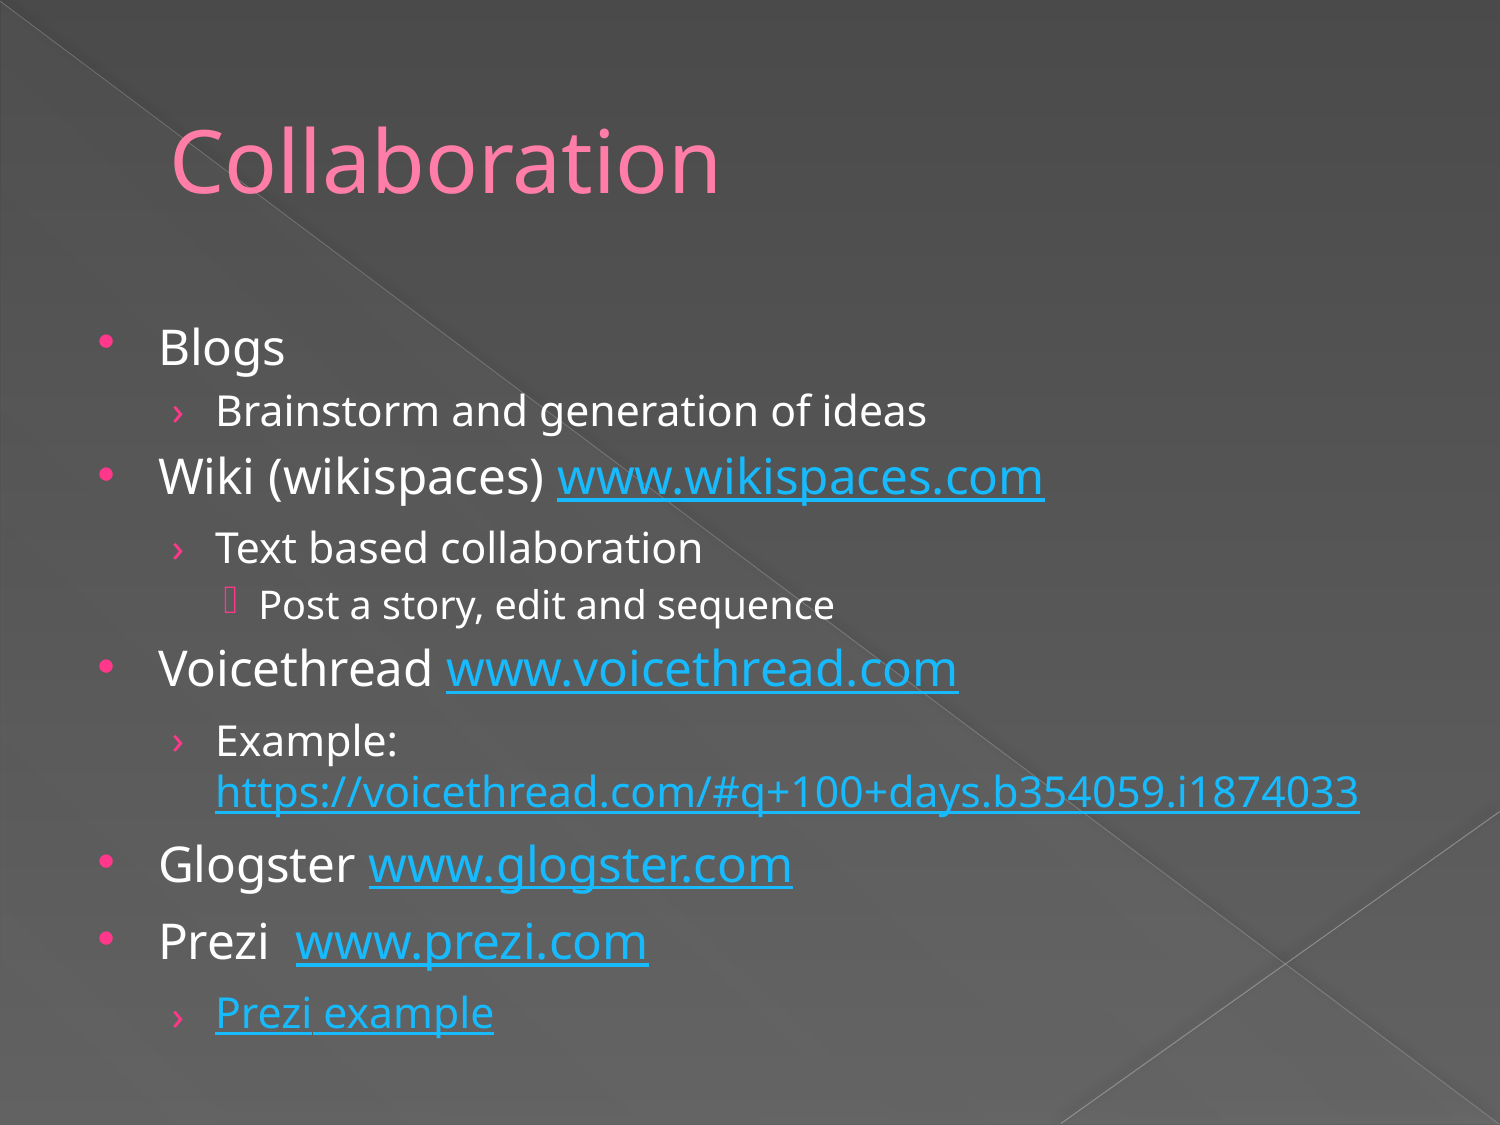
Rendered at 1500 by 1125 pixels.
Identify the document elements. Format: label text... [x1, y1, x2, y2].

list Blogs Brainstorm and generation of ideas Wiki (wikispaces) www.wikispaces.com Text based collaboration Post a story, edit and sequence Voicethread www.voicethread.com Example: https://voicethread.com/#q+100+days.b354059.i1874033 Glogster www.glogster.com Prezi www.prezi.com Prezi example [75, 308, 1425, 1059]
title Collaboration [75, 43, 1425, 274]
